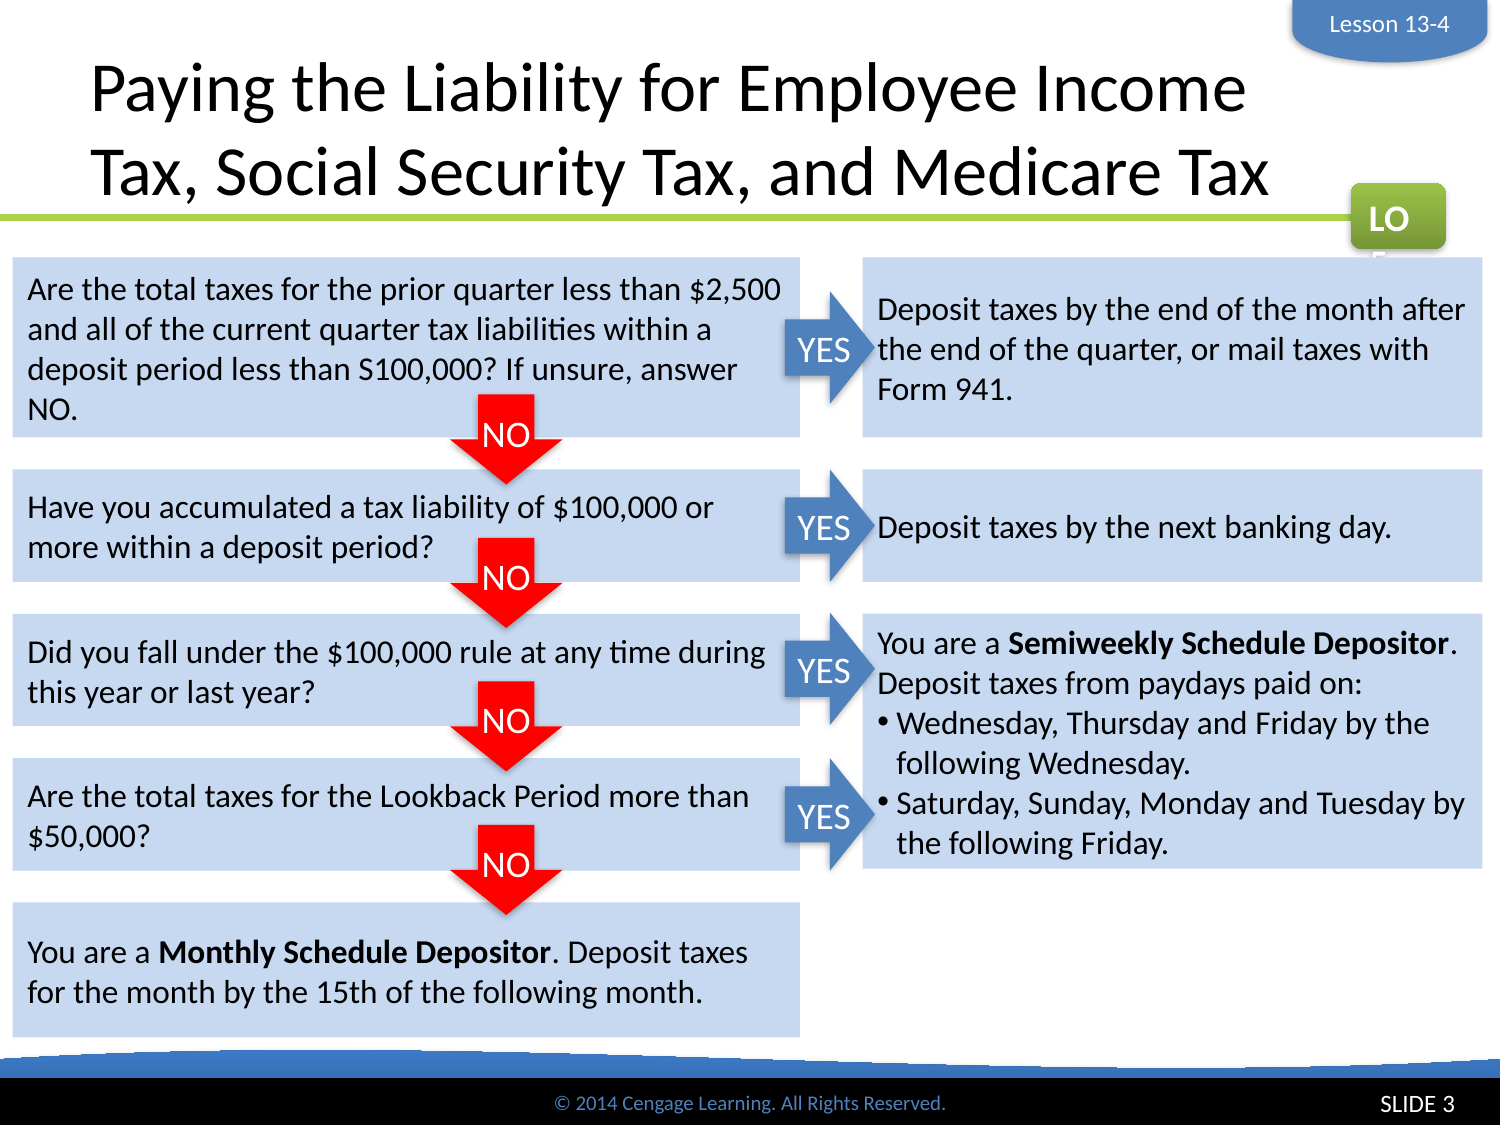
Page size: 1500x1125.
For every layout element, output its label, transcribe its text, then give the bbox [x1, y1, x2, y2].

text_box Are the total taxes for the Lookback Period more than $50,000? [12, 758, 800, 871]
text_box NO [449, 824, 564, 916]
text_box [1292, 0, 1488, 63]
text_box NO [449, 537, 564, 629]
text_box YES [784, 468, 876, 583]
text_box You are a Semiweekly Schedule Depositor. Deposit taxes from paydays paid on: Wednesday, Thursday and Friday by the following Wednesday. Saturday, Sunday, Monday and Tuesday by the following Friday. [862, 613, 1483, 869]
text_box Did you fall under the $100,000 rule at any time during this year or last year? [12, 613, 800, 727]
text_box Deposit taxes by the next banking day. [862, 469, 1483, 582]
slide_number SLIDE 3 [1170, 1080, 1470, 1125]
text_box NO [449, 680, 564, 773]
text_box YES [784, 611, 876, 726]
text_box YES [784, 290, 876, 405]
text_box NO [449, 393, 564, 486]
text_box Are the total taxes for the prior quarter less than $2,500 and all of the current quarter tax liabilities within a deposit period less than S100,000? If unsure, answer NO. [12, 257, 800, 438]
text_box LO5 [1350, 183, 1446, 250]
text_box You are a Monthly Schedule Depositor. Deposit taxes for the month by the 15th of the following month. [12, 902, 800, 1038]
text_box Have you accumulated a tax liability of $100,000 or more within a deposit period? [12, 469, 800, 582]
title Paying the Liability for Employee Income Tax, Social Security Tax, and Medicare Tax [75, 29, 1350, 218]
text_box YES [784, 757, 876, 872]
text_box Deposit taxes by the end of the month after the end of the quarter, or mail taxes with Form 941. [862, 257, 1483, 438]
